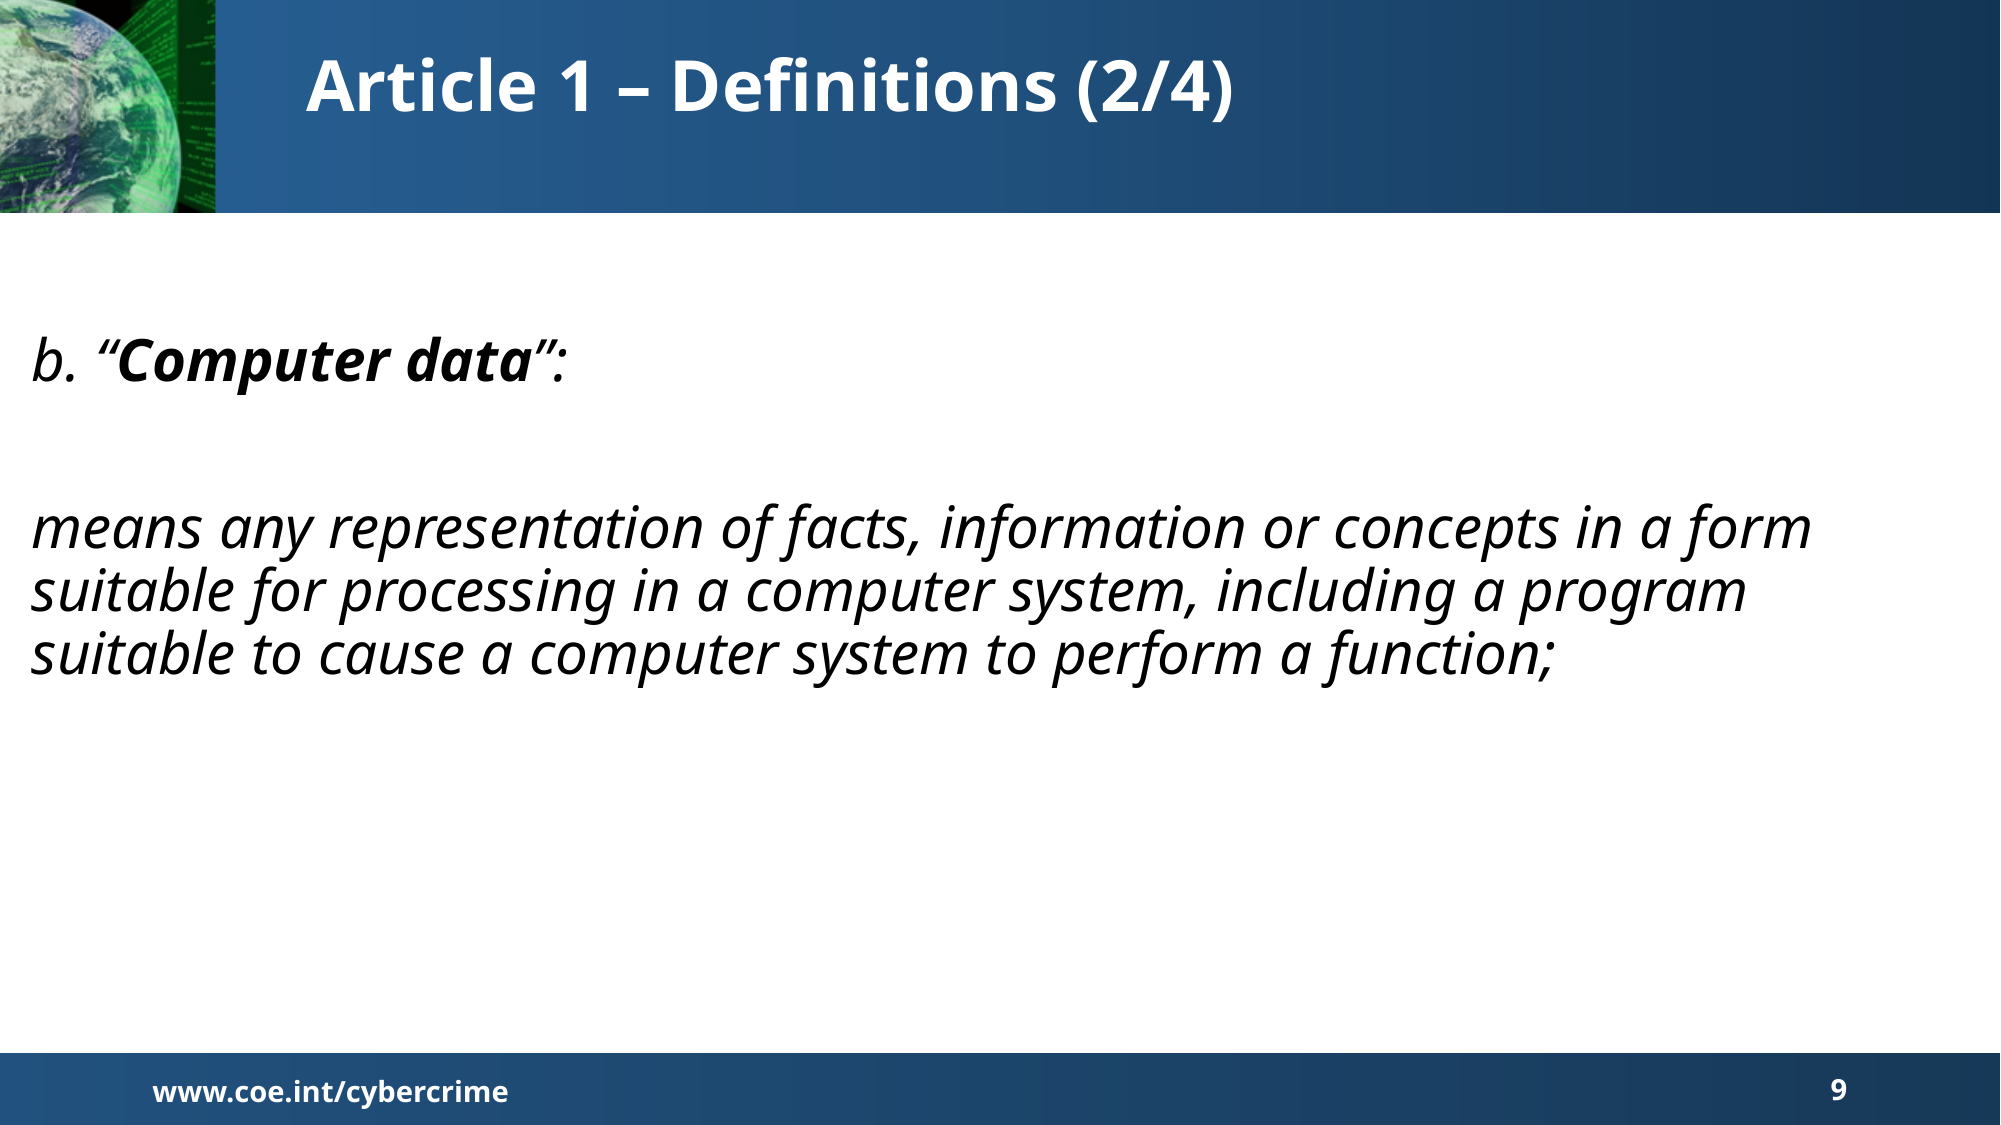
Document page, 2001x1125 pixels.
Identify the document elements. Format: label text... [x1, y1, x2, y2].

list b. “Computer data”: means any representation of facts, information or concepts in a form suitable for processing in a computer system, including a program suitable to cause a computer system to perform a function; [16, 232, 1977, 1031]
title Article 1 – Definitions (2/4) [291, 42, 1977, 135]
slide_number www.coe.int/cybercrime [137, 1061, 588, 1121]
picture [0, 0, 2000, 213]
slide_number 9 [1412, 1061, 1863, 1121]
